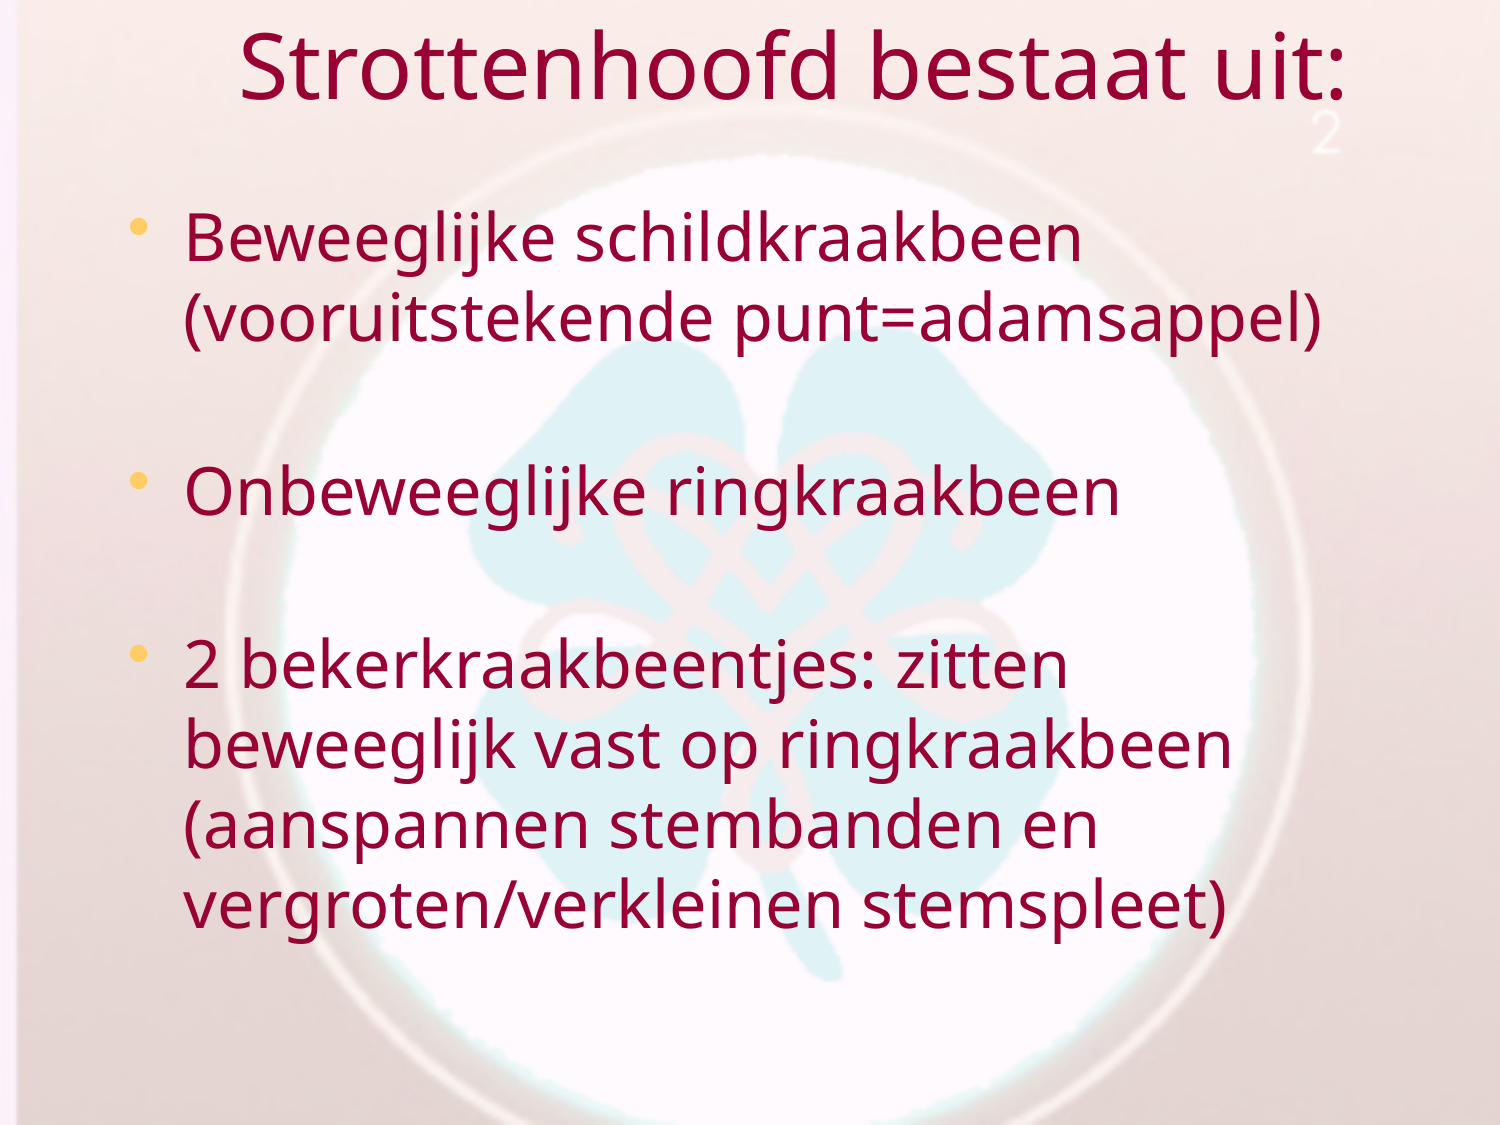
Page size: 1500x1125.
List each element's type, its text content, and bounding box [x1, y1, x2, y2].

title Strottenhoofd bestaat uit: [125, 0, 1465, 125]
list Beweeglijke schildkraakbeen (vooruitstekende punt=adamsappel) Onbeweeglijke ringkraakbeen 2 bekerkraakbeentjes: zitten beweeglijk vast op ringkraakbeen (aanspannen stembanden en vergroten/verkleinen stemspleet) [112, 187, 1388, 1063]
picture [0, 0, 1500, 1125]
